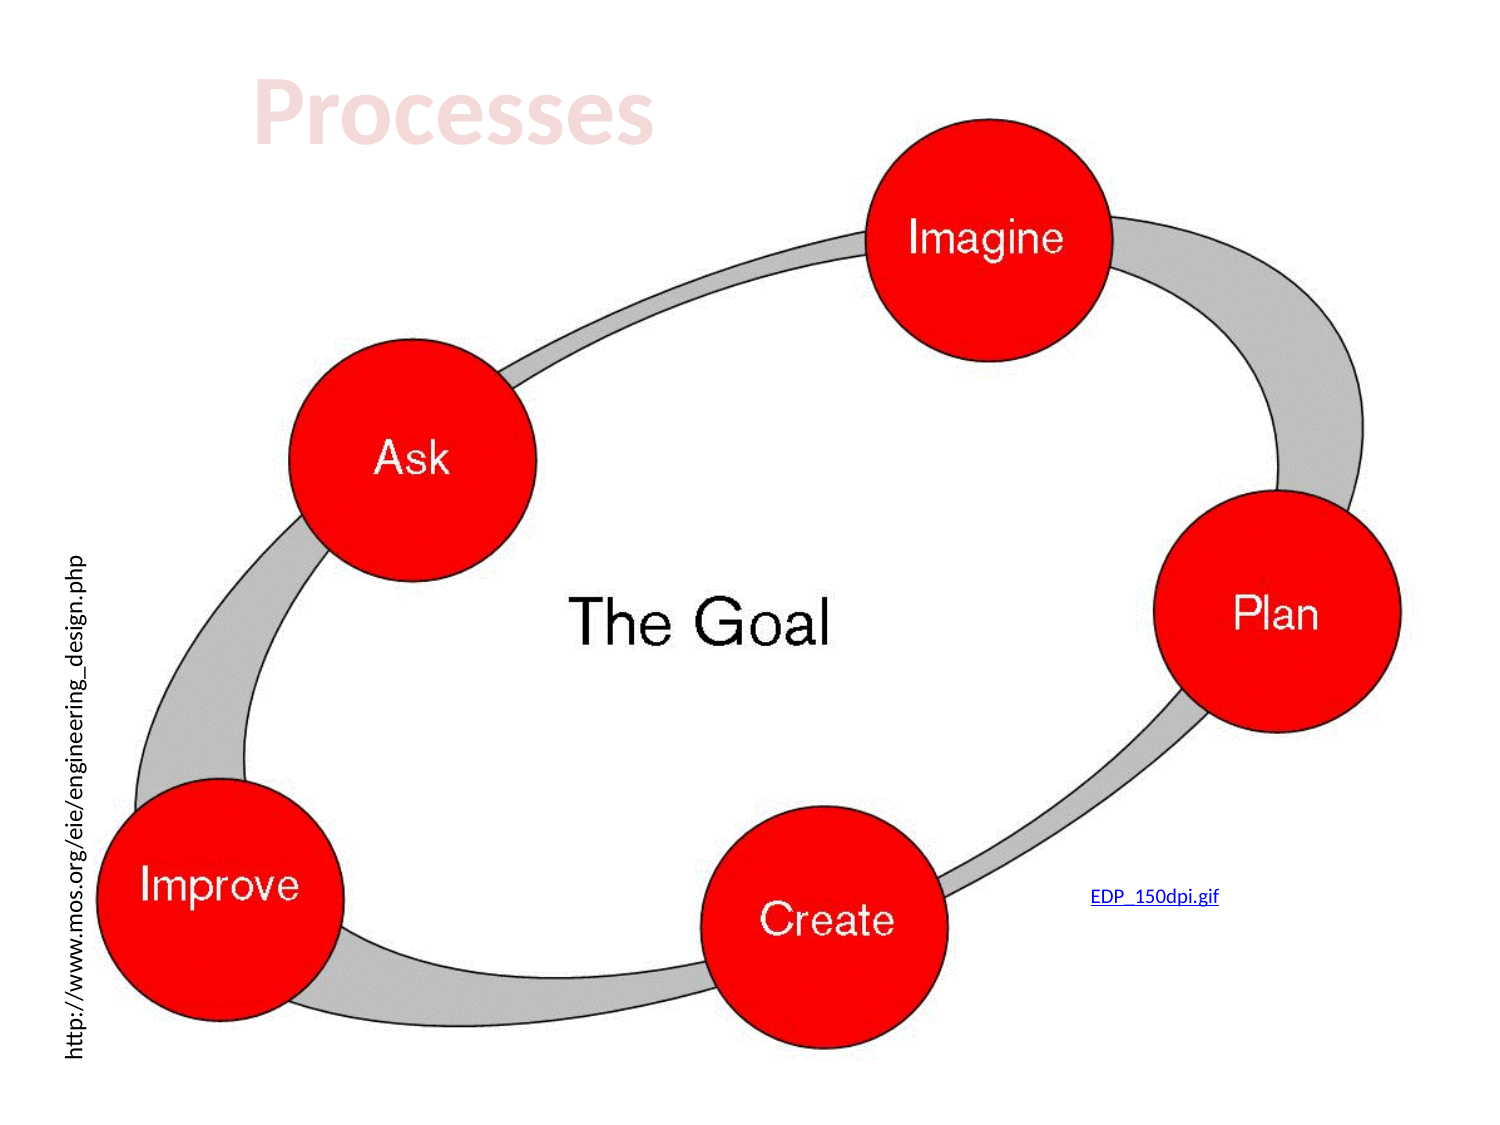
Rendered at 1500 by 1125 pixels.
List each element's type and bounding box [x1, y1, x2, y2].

text_box [49, 37, 1425, 1076]
